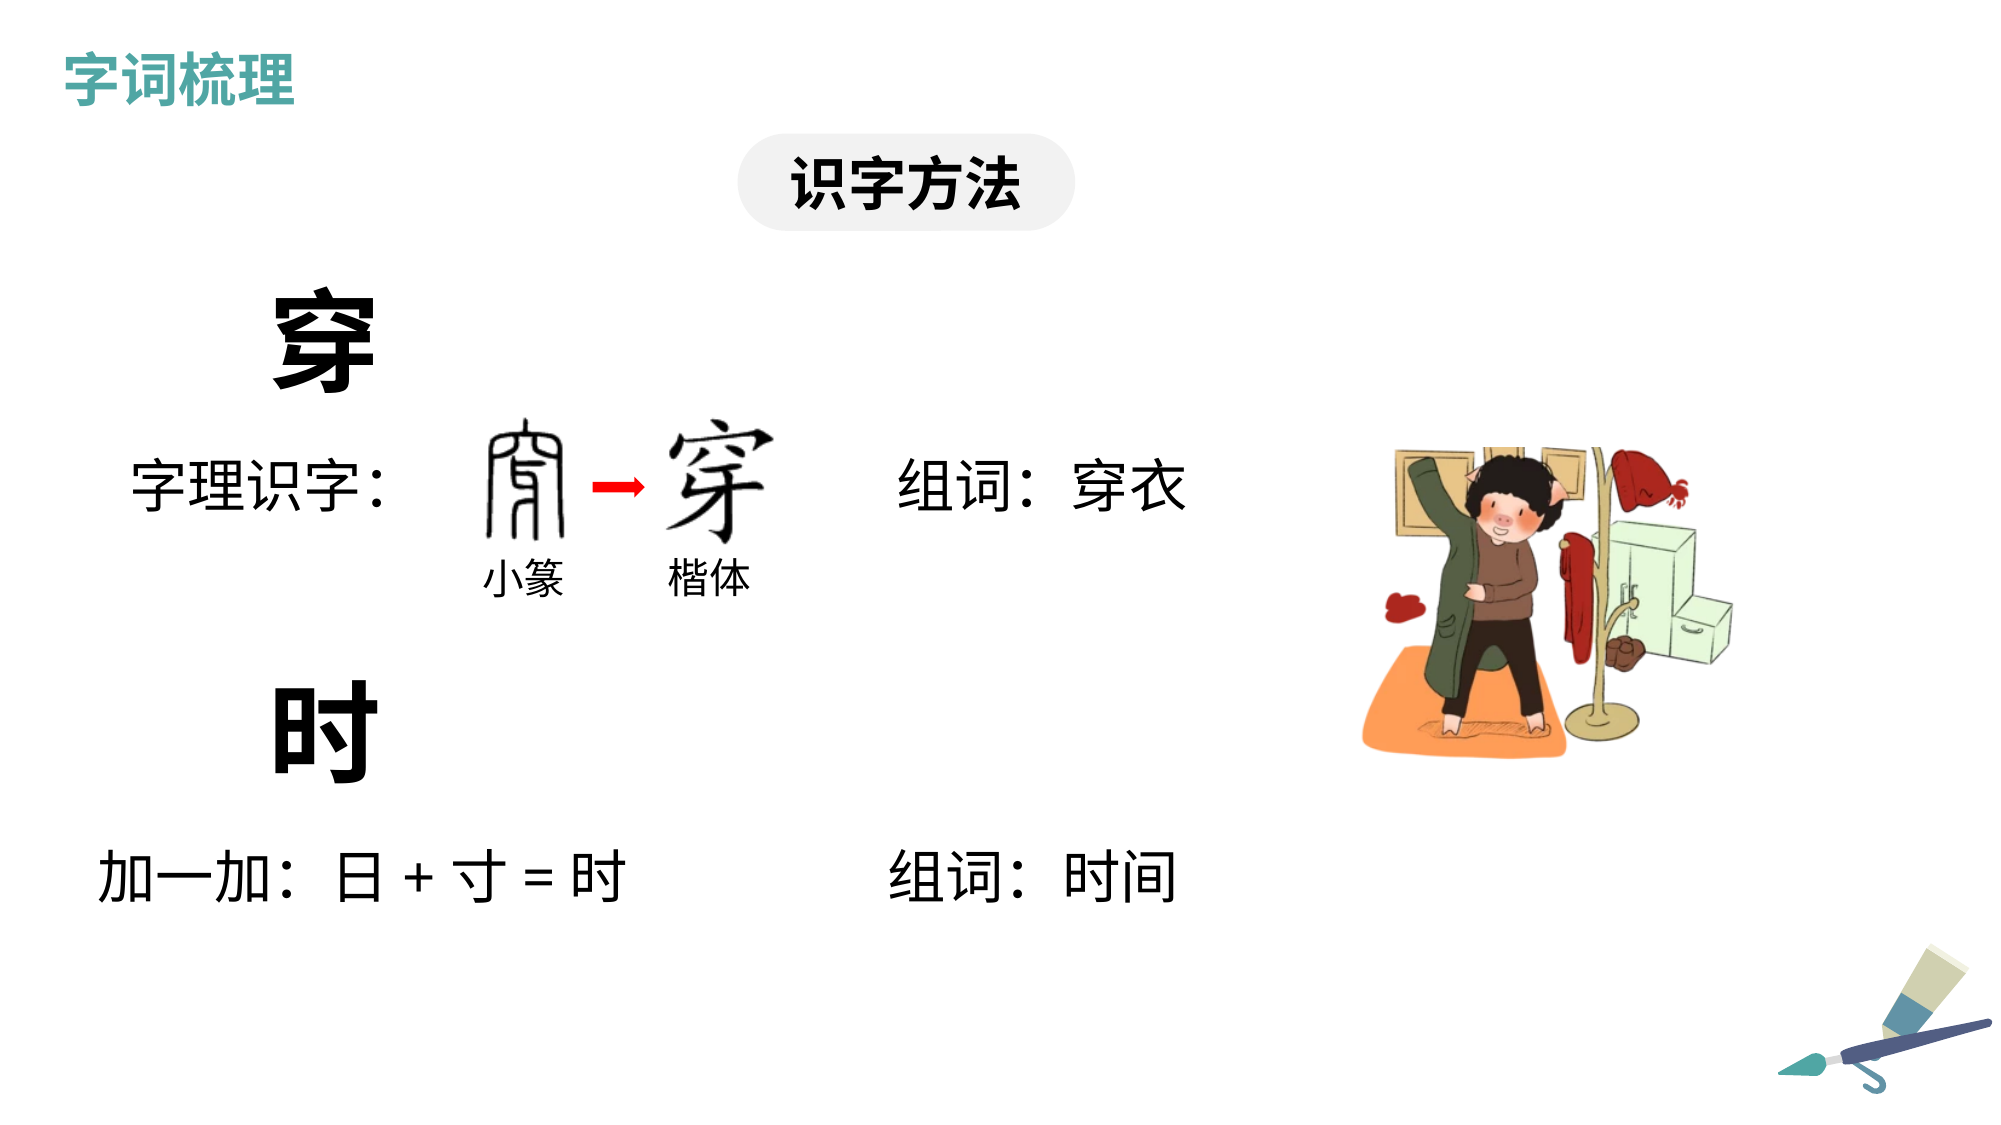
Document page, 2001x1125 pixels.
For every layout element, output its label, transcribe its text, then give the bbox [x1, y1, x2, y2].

text_box 加一加：日+寸=时 [82, 832, 643, 918]
text_box 楷体 [652, 544, 836, 609]
text_box 字理识字： [114, 441, 454, 527]
text_box 组词：穿衣 [881, 441, 1203, 527]
text_box [599, 474, 646, 501]
text_box 小篆 [467, 546, 618, 611]
picture [1347, 447, 1744, 776]
text_box 组词：时间 [872, 832, 1194, 918]
picture [646, 407, 791, 549]
text_box 识字方法 [736, 132, 1077, 232]
text_box 时 [253, 655, 396, 806]
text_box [1811, 945, 1974, 1125]
text_box 穿 [253, 263, 396, 414]
picture [454, 407, 599, 547]
text_box 字词梳理 [47, 35, 311, 121]
